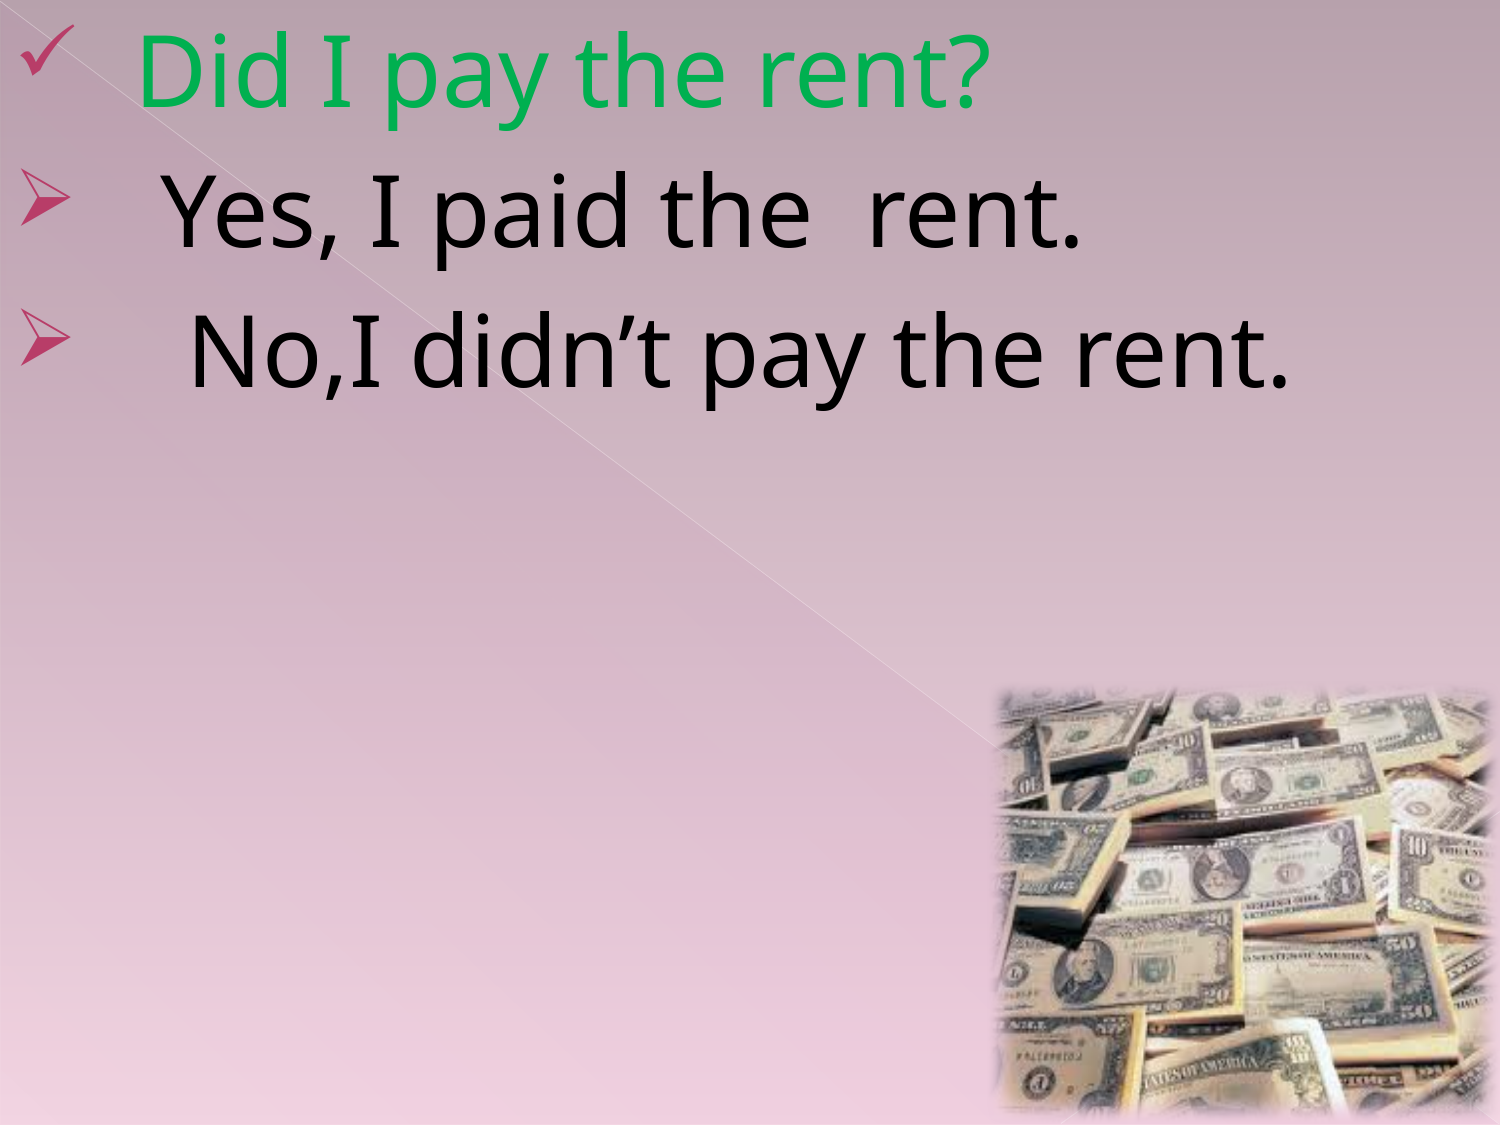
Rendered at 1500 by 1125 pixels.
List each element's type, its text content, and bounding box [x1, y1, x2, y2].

picture [985, 680, 1500, 1125]
list Did I pay the rent? Yes, I paid the rent. No,I didn’t pay the rent. [0, 0, 1500, 1125]
